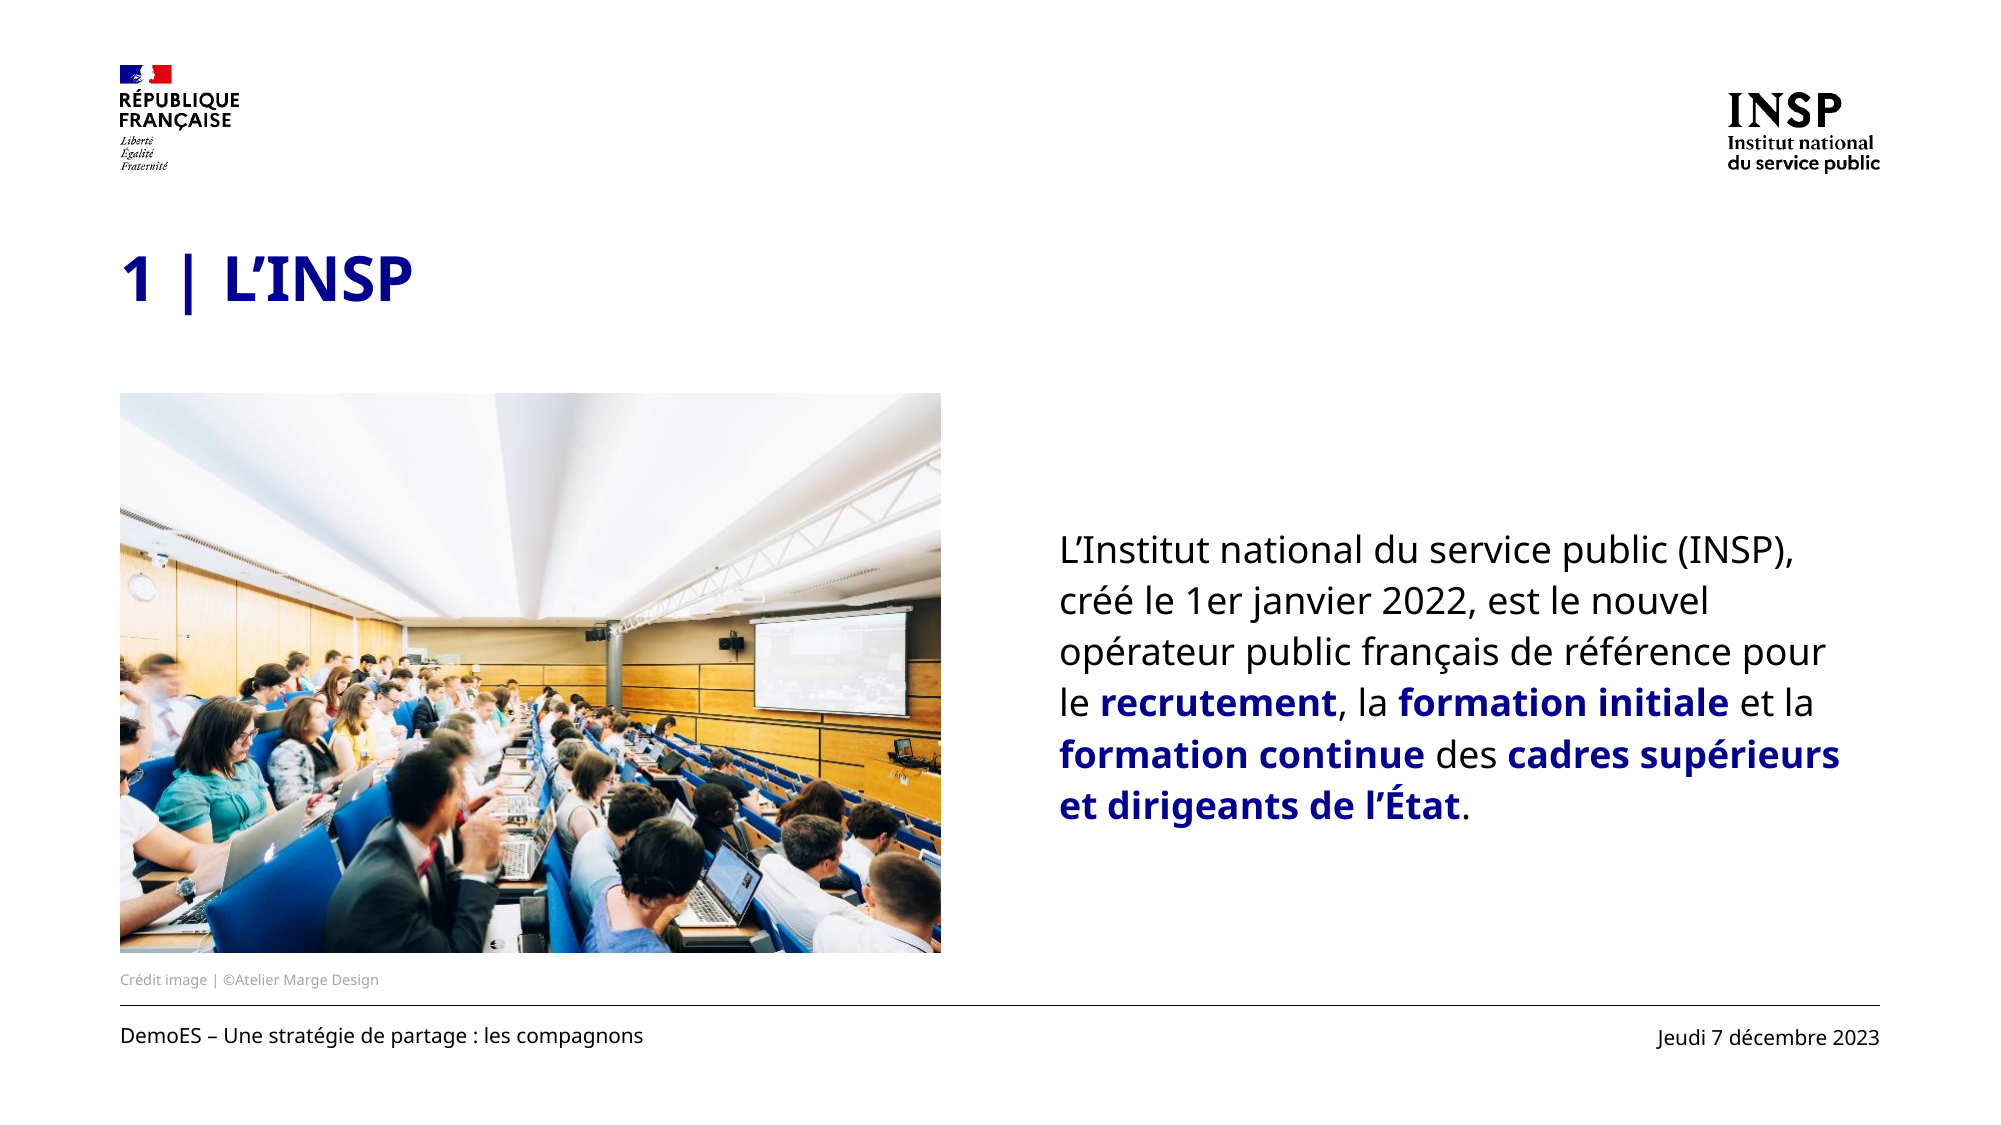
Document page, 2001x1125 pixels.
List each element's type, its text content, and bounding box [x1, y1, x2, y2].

picture [120, 393, 941, 953]
text_box L’Institut national du service public (INSP), créé le 1er janvier 2022, est le nouvel opérateur public français de référence pour le recrutement, la formation initiale et la formation continue des cadres supérieurs et dirigeants de l’État. [1059, 393, 1846, 952]
text_box 1 | L’INSP [120, 238, 1880, 394]
slide_number Jeudi 7 décembre 2023 [1597, 1007, 1880, 1068]
text_box Crédit image | ©Atelier Marge Design [120, 952, 1877, 1008]
picture [120, 65, 239, 170]
picture [1728, 92, 1880, 174]
footer DemoES – Une stratégie de partage : les compagnons [120, 1008, 1597, 1068]
